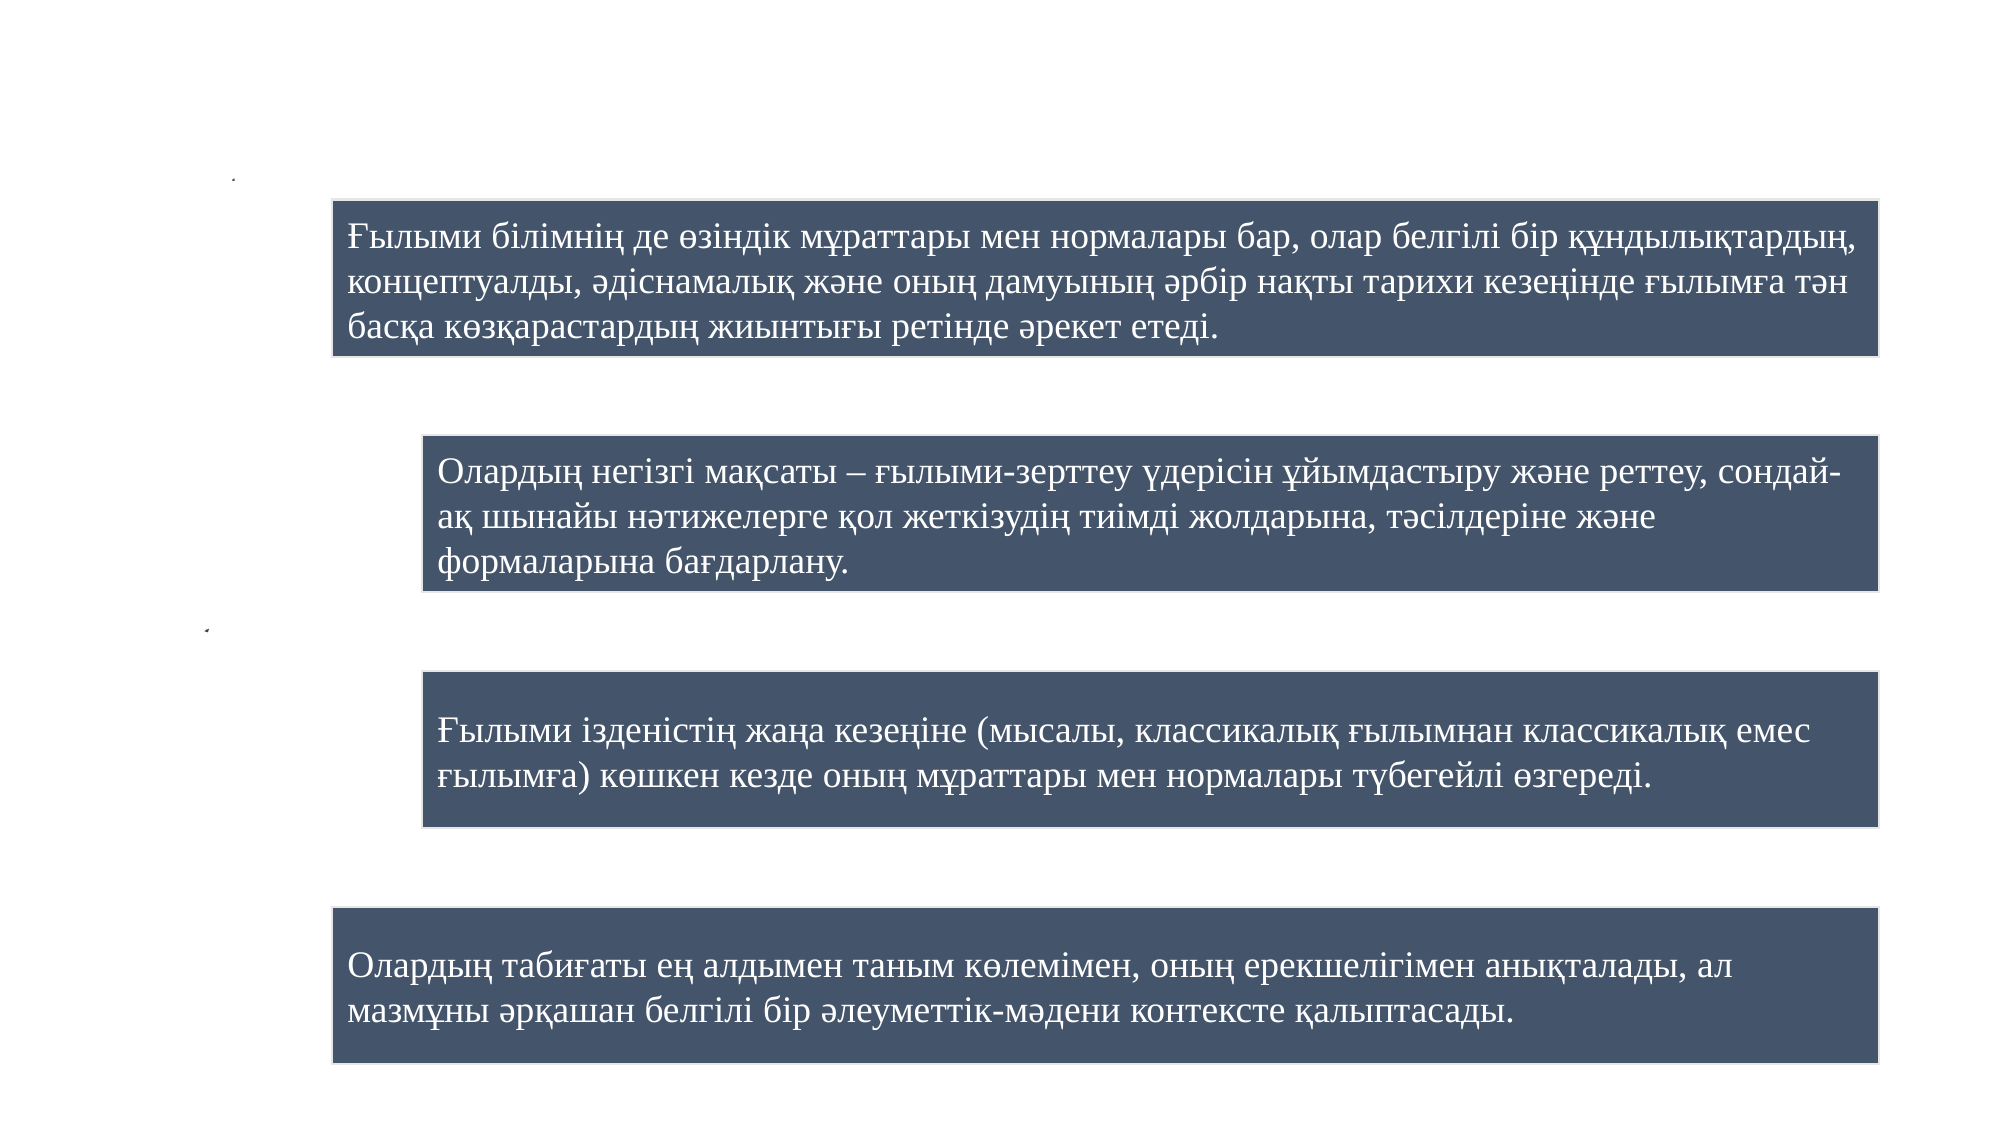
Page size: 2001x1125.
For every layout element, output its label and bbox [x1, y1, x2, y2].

list [202, 52, 1880, 1074]
